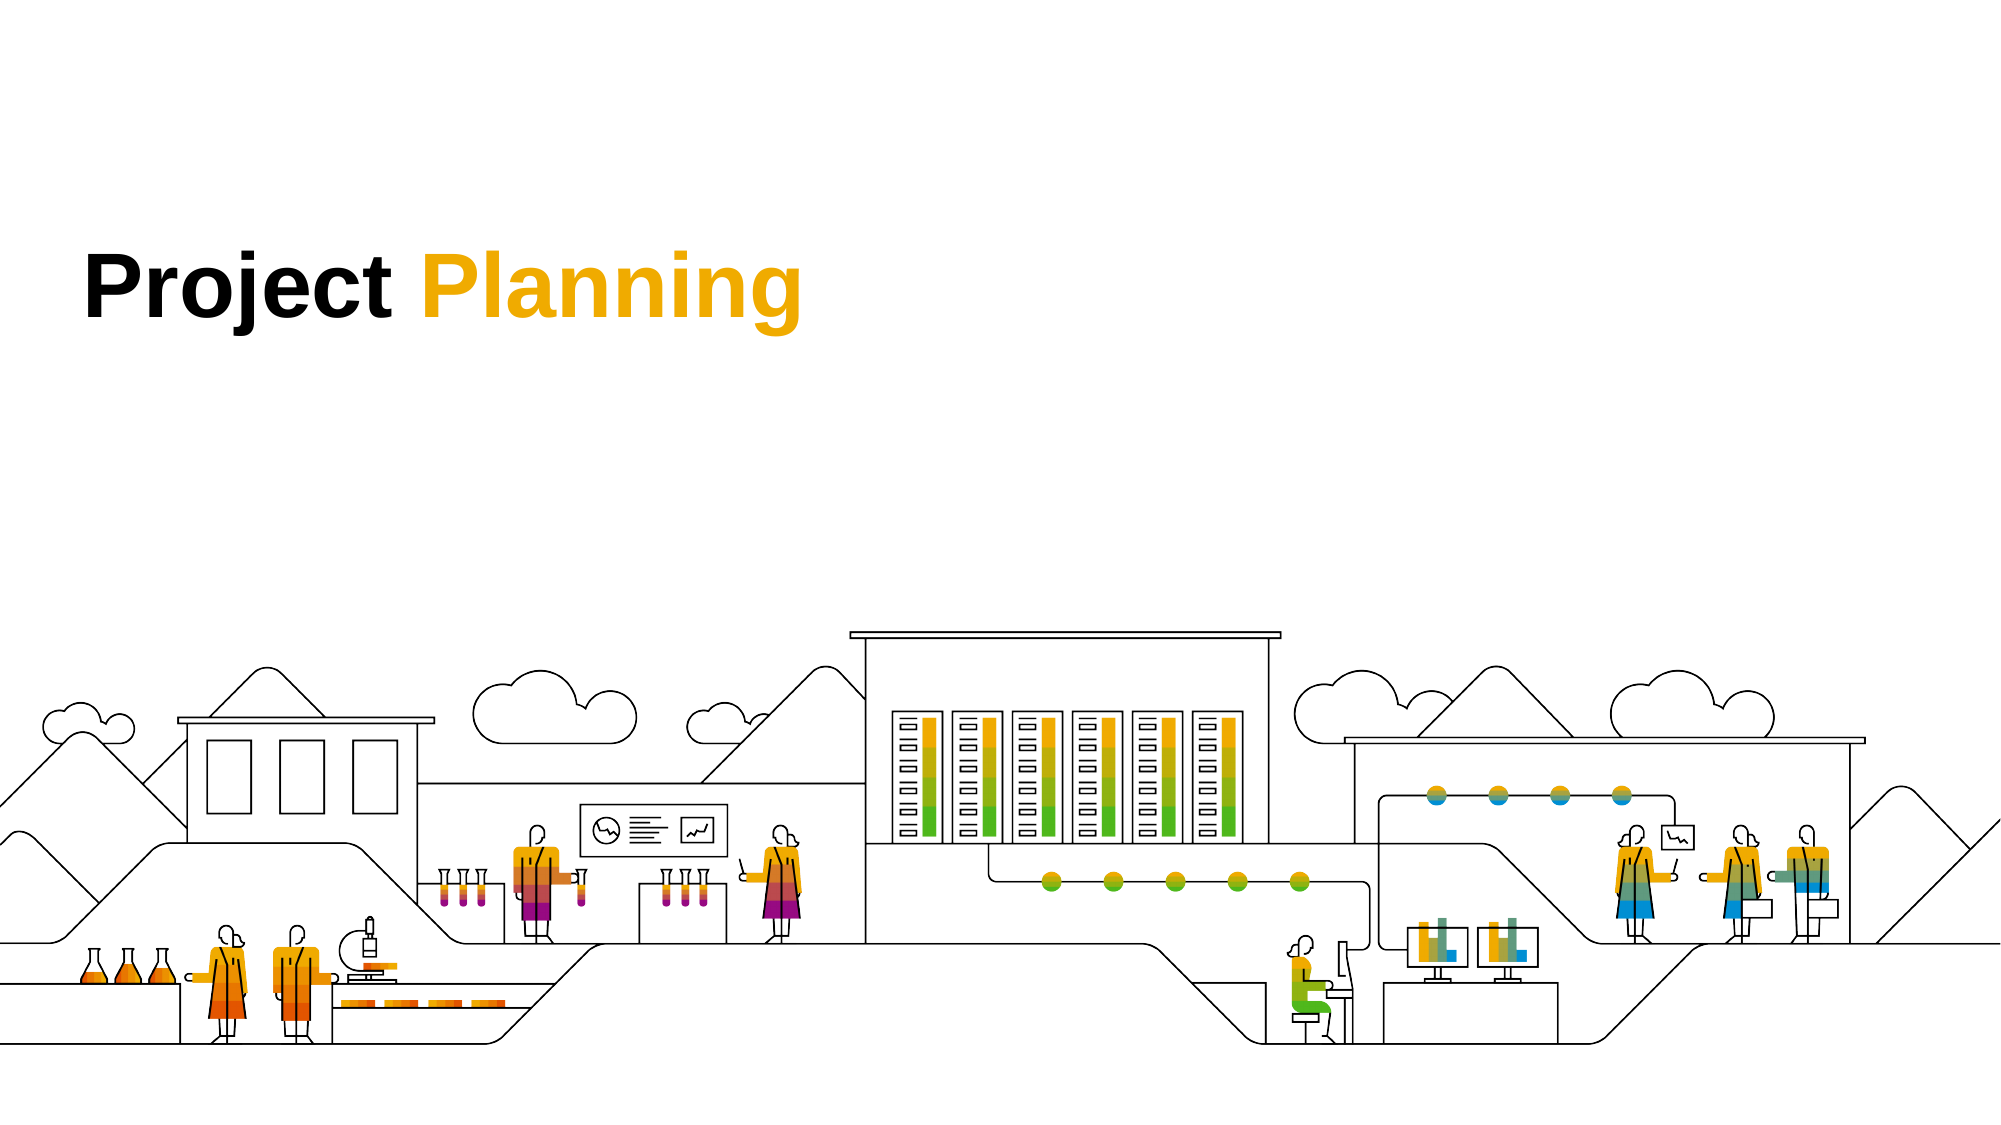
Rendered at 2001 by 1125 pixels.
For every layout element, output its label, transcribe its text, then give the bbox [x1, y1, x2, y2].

picture [0, 561, 2001, 1125]
title Project Planning [82, 225, 1918, 337]
